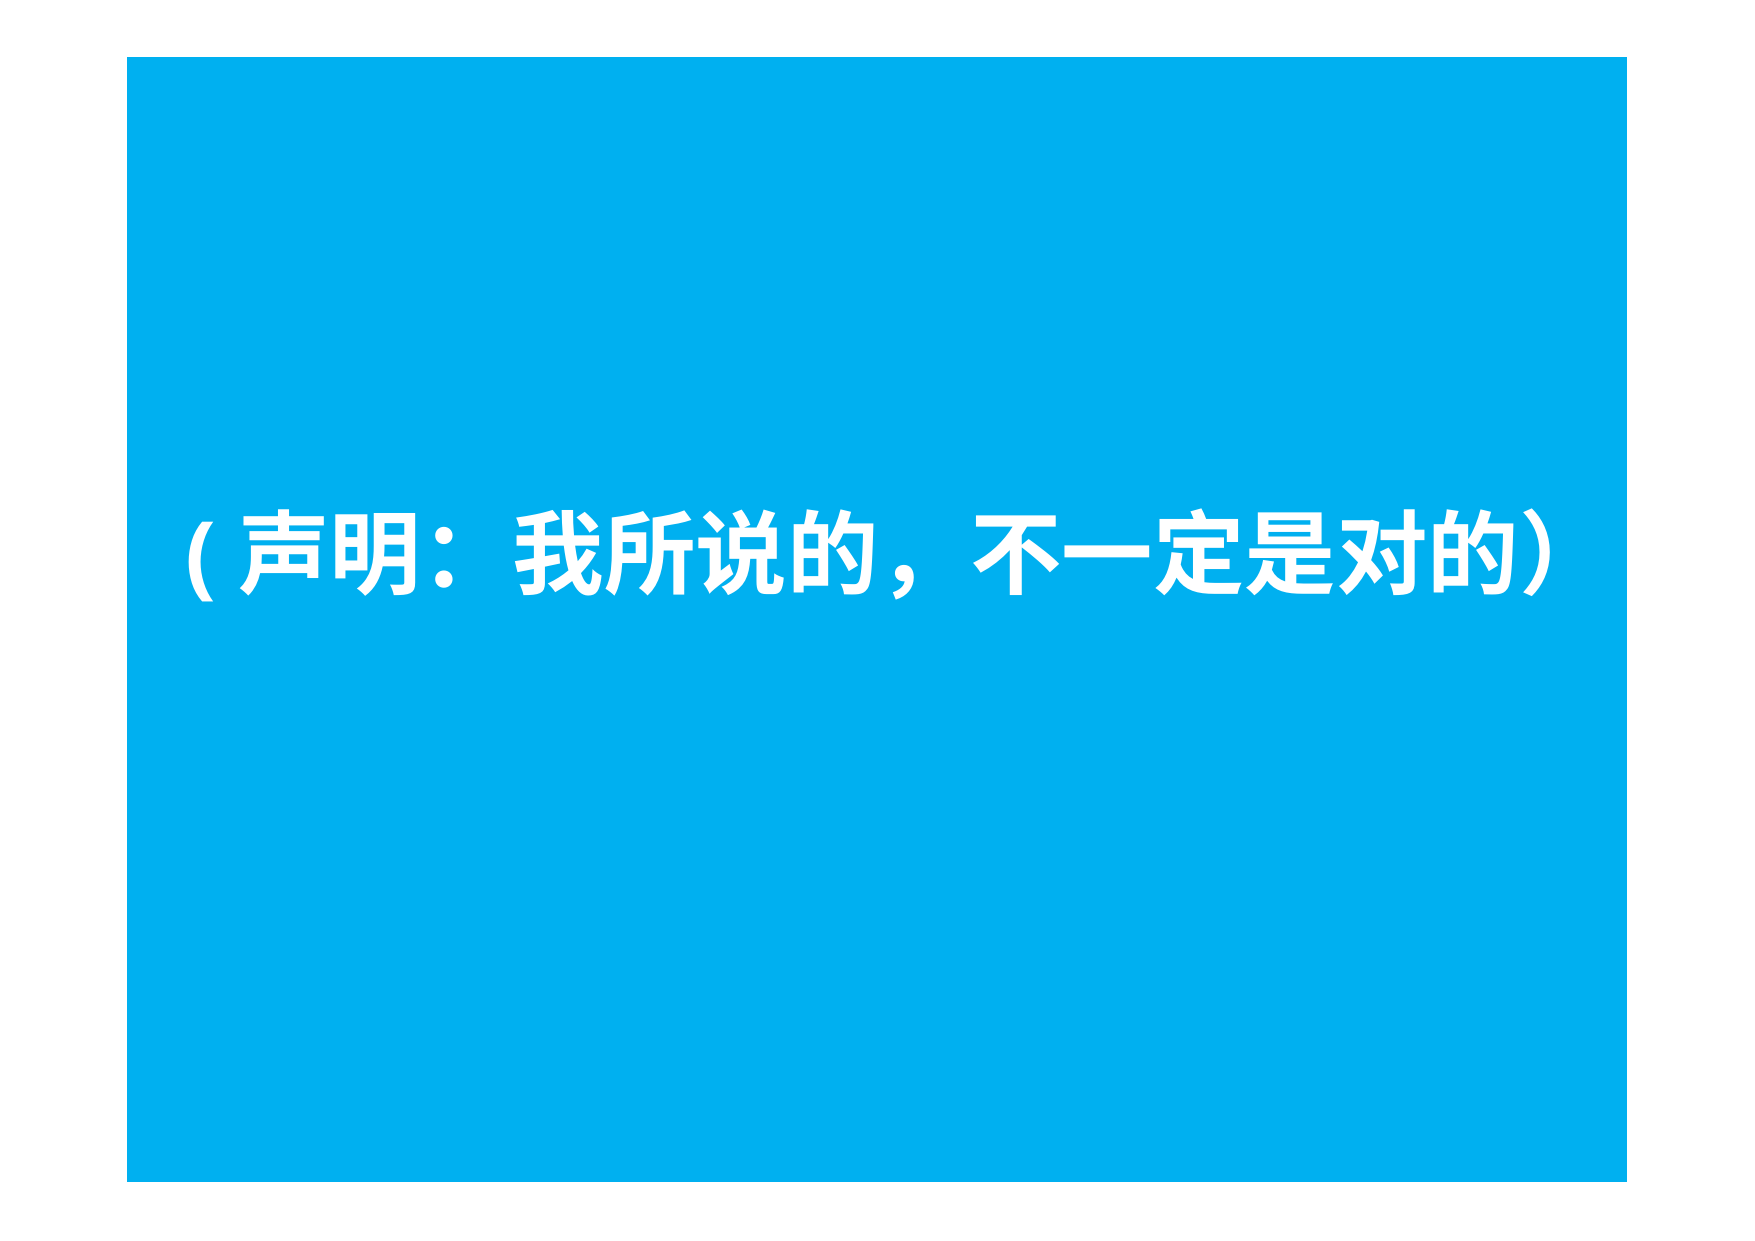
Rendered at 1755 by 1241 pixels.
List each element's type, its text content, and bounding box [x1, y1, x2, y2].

text_box [125, 55, 1629, 1184]
text_box (声明：我所说的，不一定是对的） [185, 485, 1611, 614]
